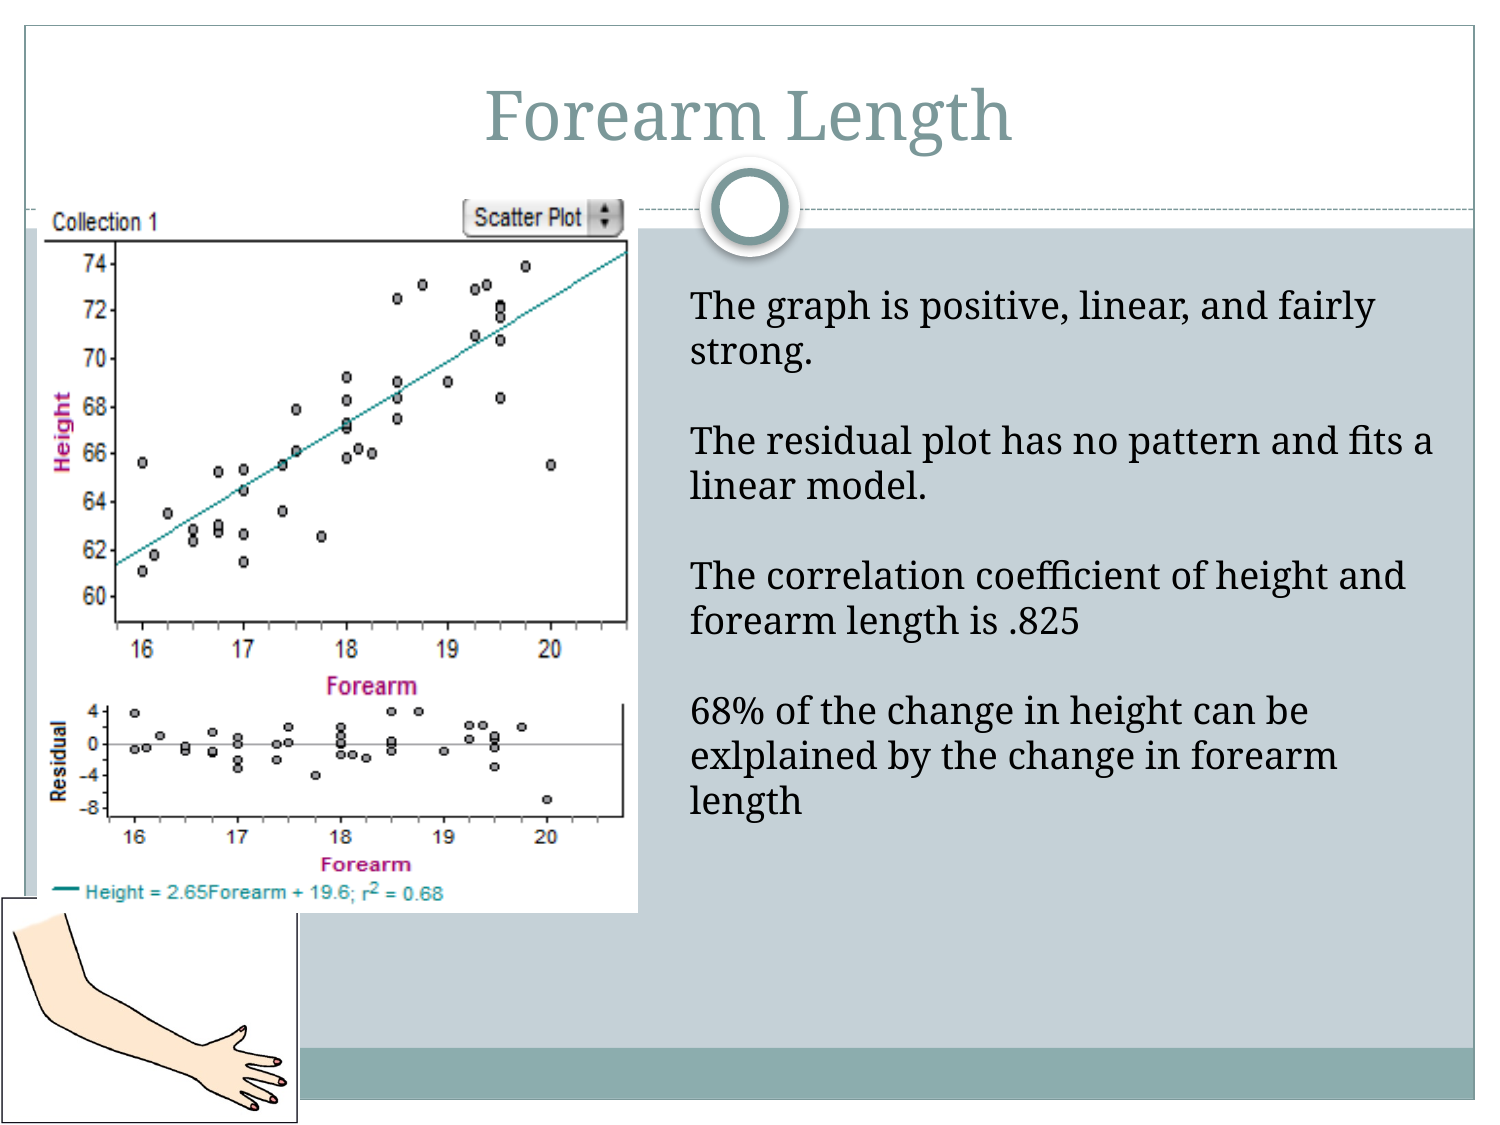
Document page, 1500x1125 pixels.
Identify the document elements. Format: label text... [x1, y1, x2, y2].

title Forearm Length [49, 37, 1450, 162]
text_box The graph is positive, linear, and fairly strong. The residual plot has no pattern and fits a linear model. The correlation coefficient of height and forearm length is .825 68% of the change in height can be exlplained by the change in forearm length [675, 274, 1450, 830]
picture [0, 199, 638, 1125]
